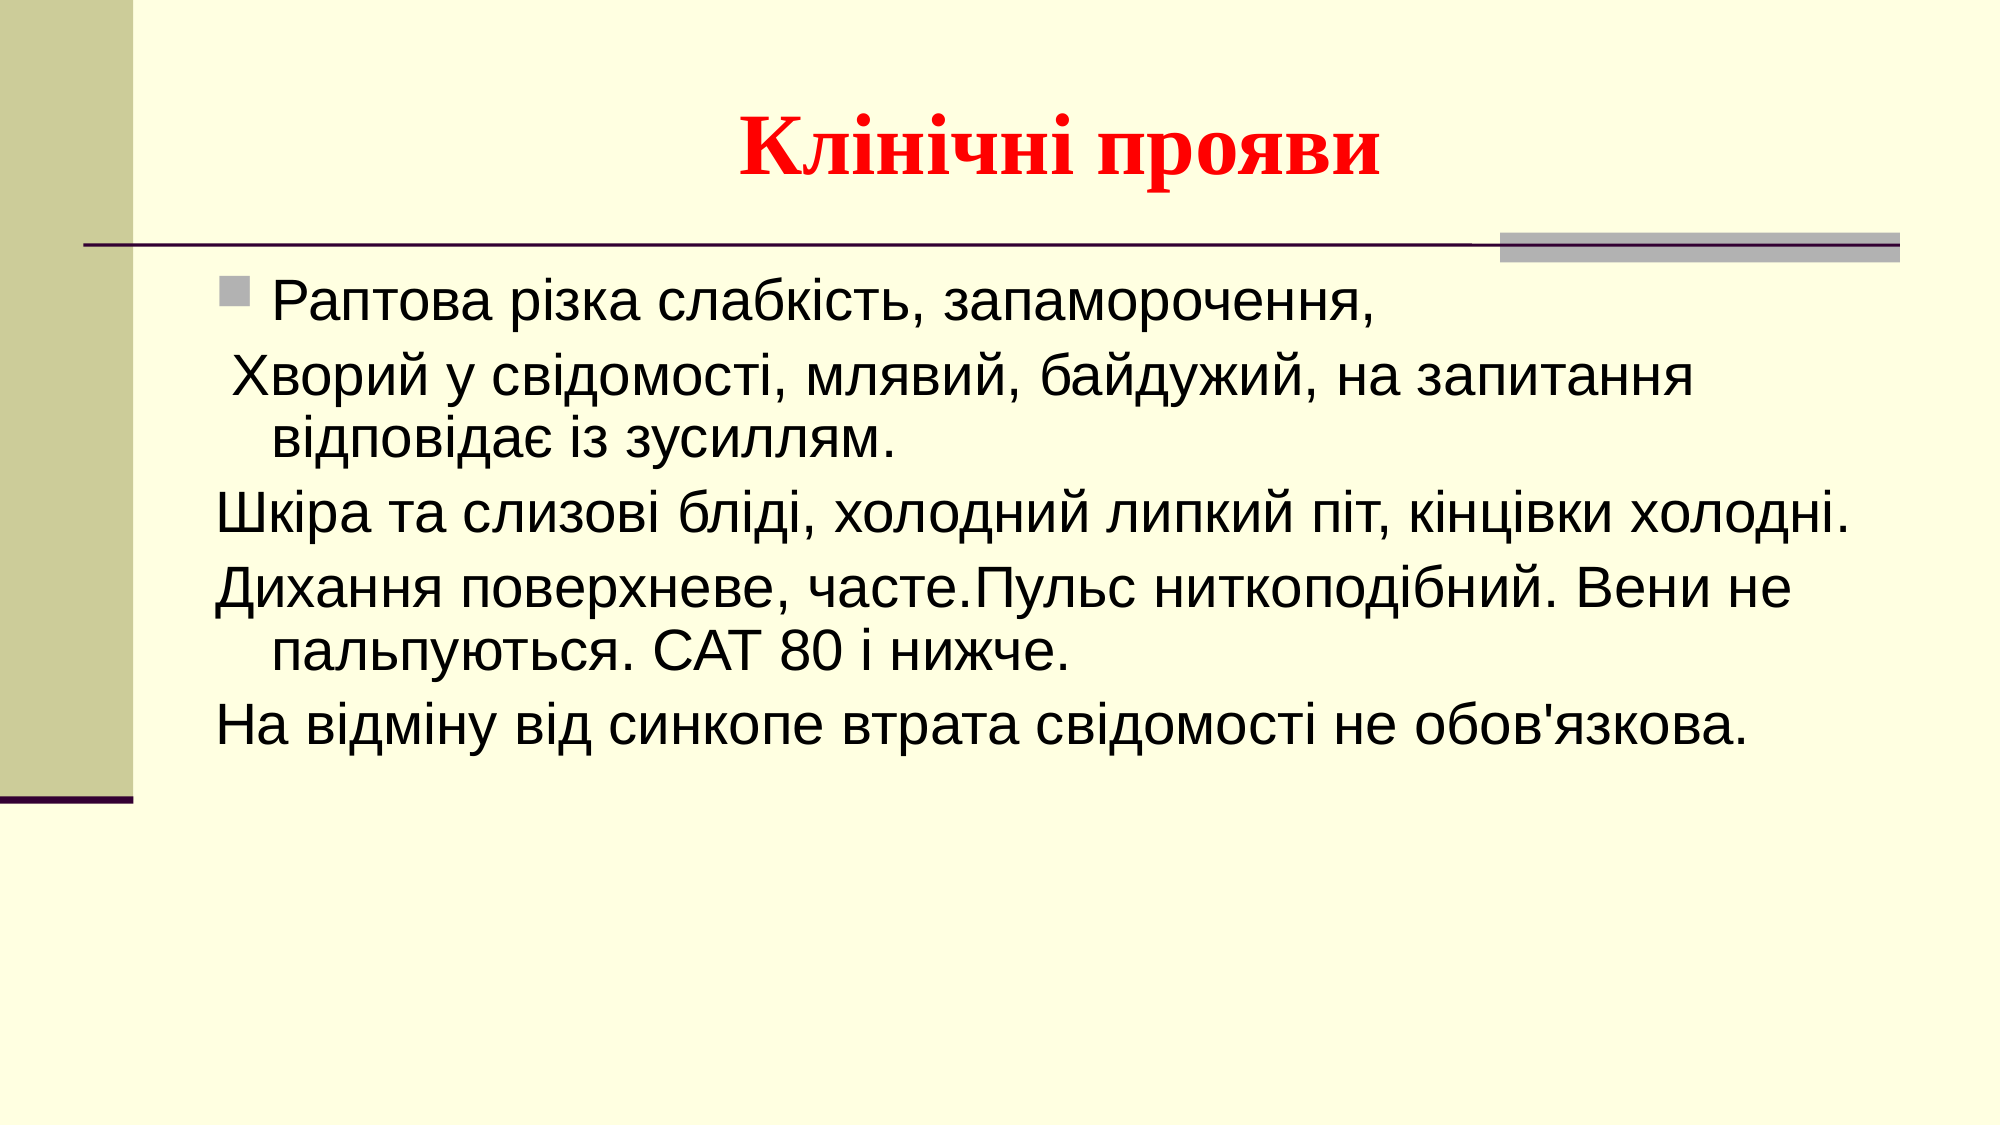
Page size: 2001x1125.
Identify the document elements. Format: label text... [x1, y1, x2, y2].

list Раптова різка слабкість, запаморочення, Хворий у свідомості, млявий, байдужий, на запитання відповідає із зусиллям. Шкіра та слизові бліді, холодний липкий піт, кінцівки холодні. Дихання поверхневе, часте.Пульс ниткоподібний. Вени не пальпуються. САТ 80 і нижче. На відміну від синкопе втрата свідомості не обов'язкова. [200, 262, 1900, 1006]
title Клінічні прояви [200, 45, 1900, 234]
